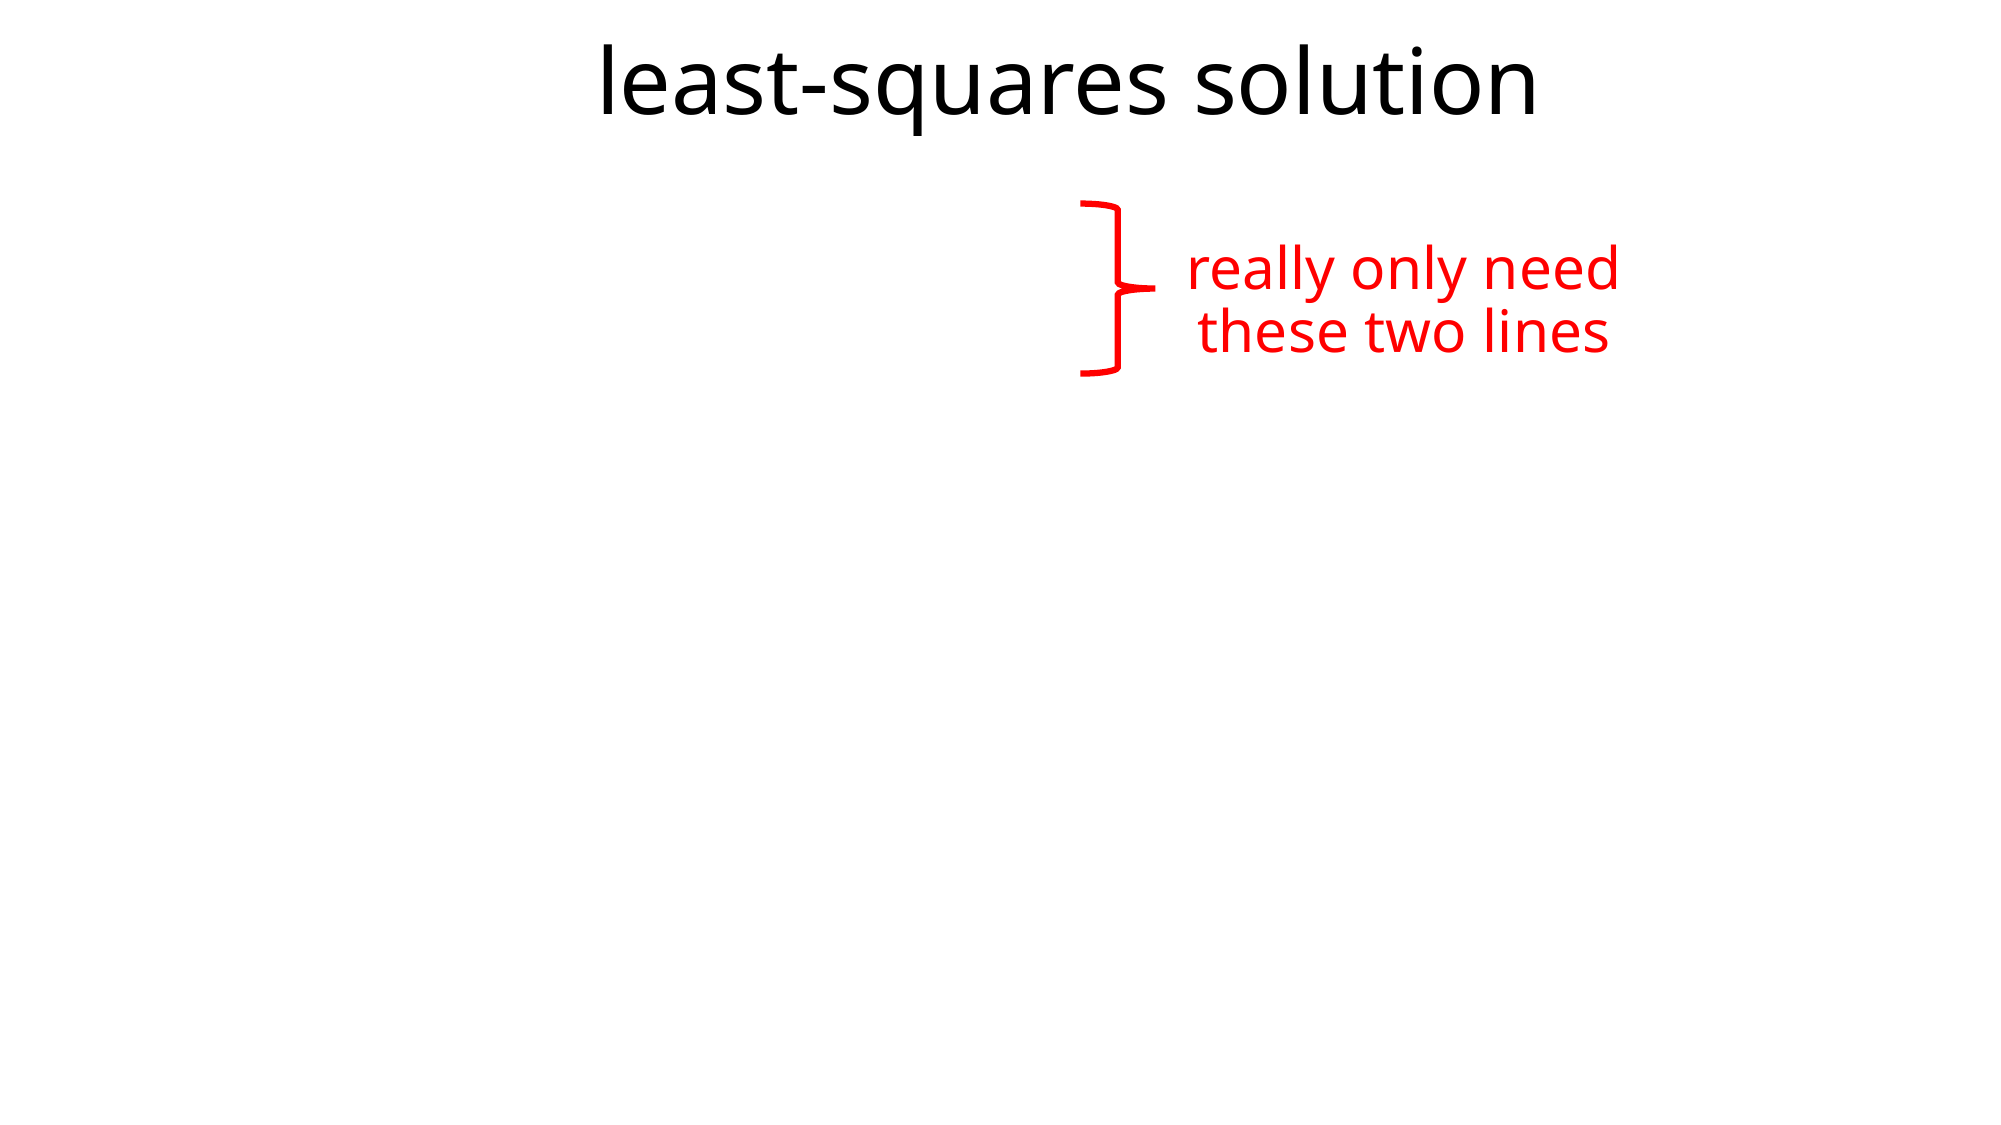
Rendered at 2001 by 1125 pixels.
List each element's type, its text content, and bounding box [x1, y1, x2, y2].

text_box really only need these two lines [1137, 231, 1672, 374]
text_box [1080, 203, 1156, 375]
title least-squares solution [506, 14, 1632, 157]
